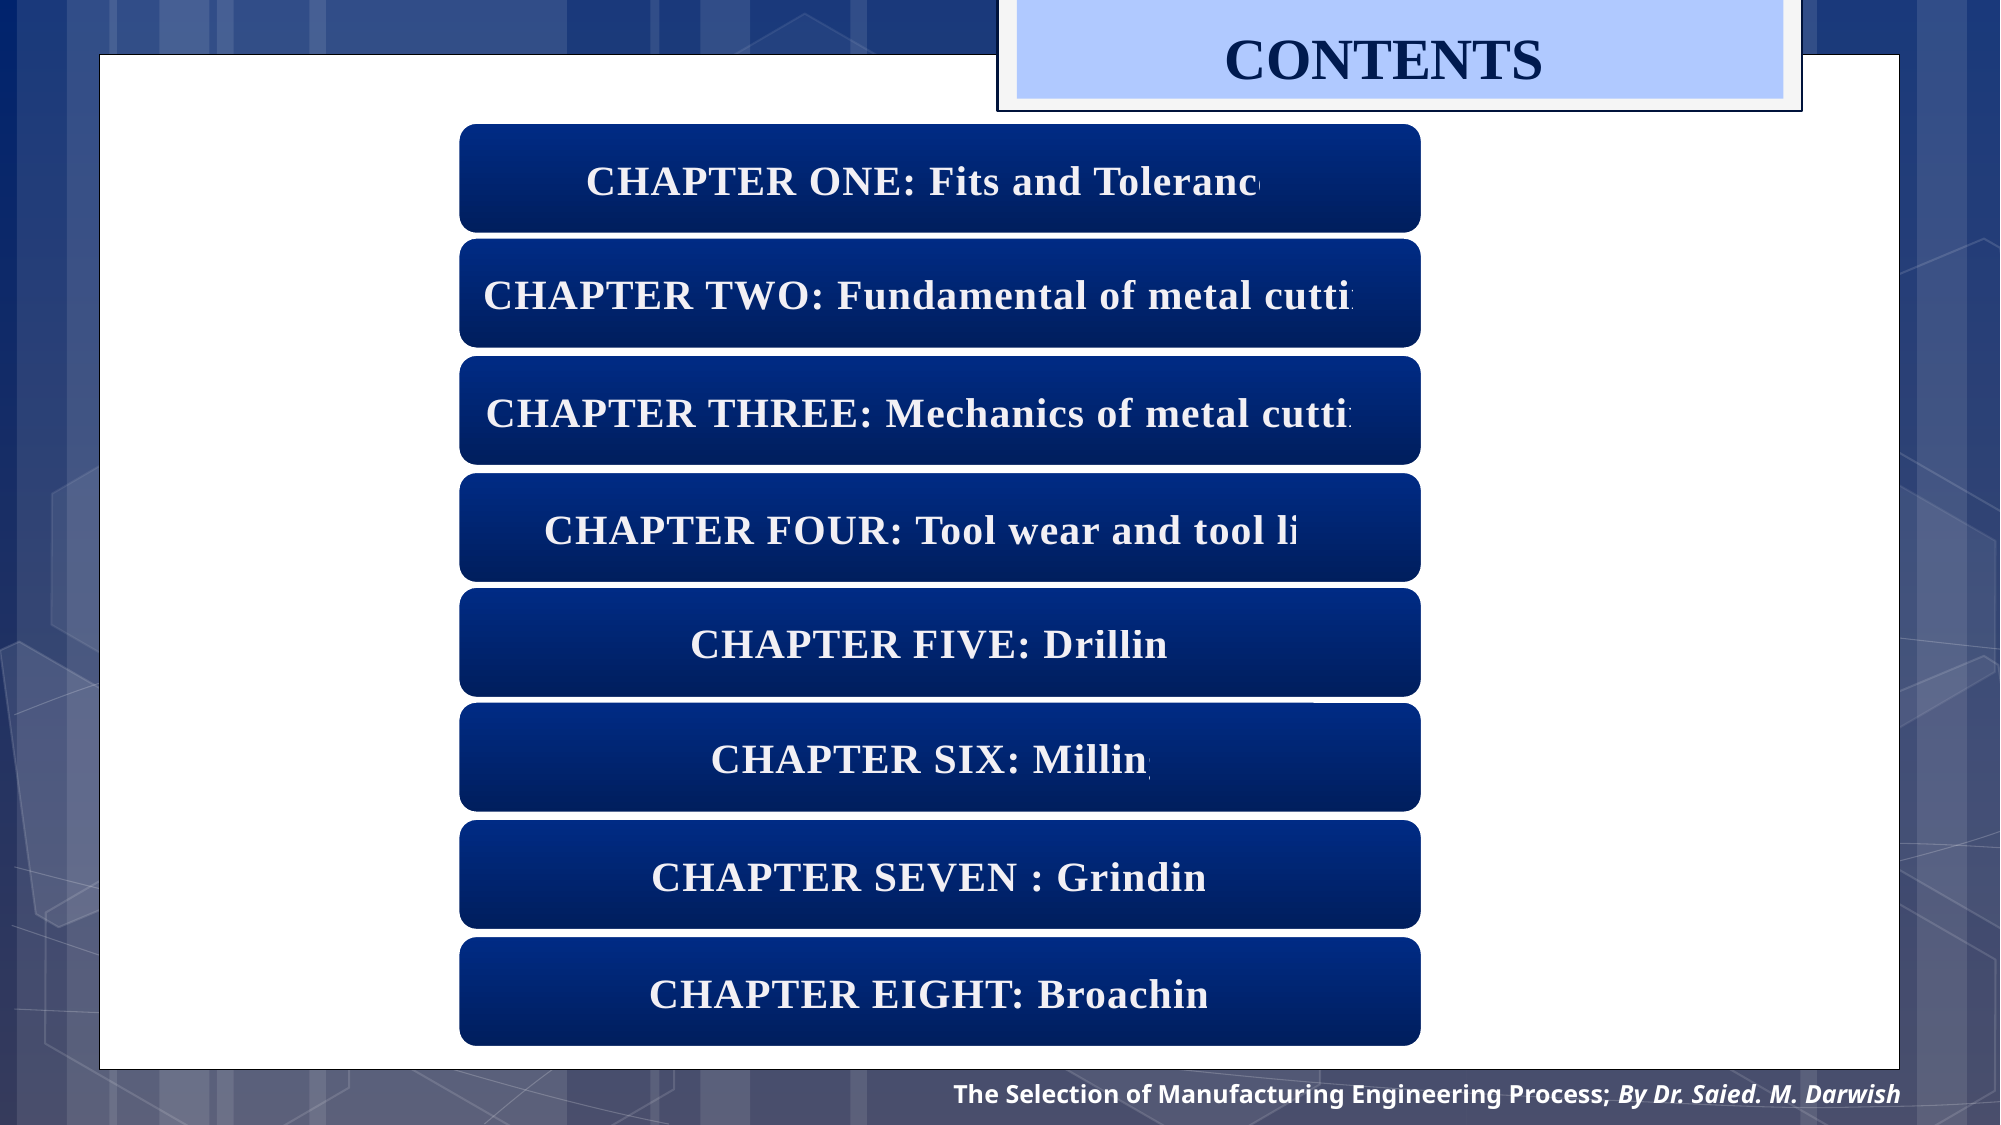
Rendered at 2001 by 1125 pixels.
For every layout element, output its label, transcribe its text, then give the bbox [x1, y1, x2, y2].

text_box CHAPTER THREE: Mechanics of metal cutting [455, 352, 1425, 469]
text_box CHAPTER SIX: Milling [455, 699, 1425, 816]
text_box CONTENTS [940, 0, 1829, 99]
text_box CHAPTER FOUR: Tool wear and tool life [455, 469, 1425, 585]
text_box CHAPTER ONE: Fits and Tolerances [455, 120, 1425, 236]
text_box CHAPTER TWO: Fundamental of metal cutting [455, 234, 1425, 352]
text_box CHAPTER SEVEN : Grinding [455, 816, 1425, 933]
text_box CHAPTER EIGHT: Broaching [455, 933, 1425, 1050]
text_box CHAPTER FIVE: Drilling [455, 584, 1425, 700]
